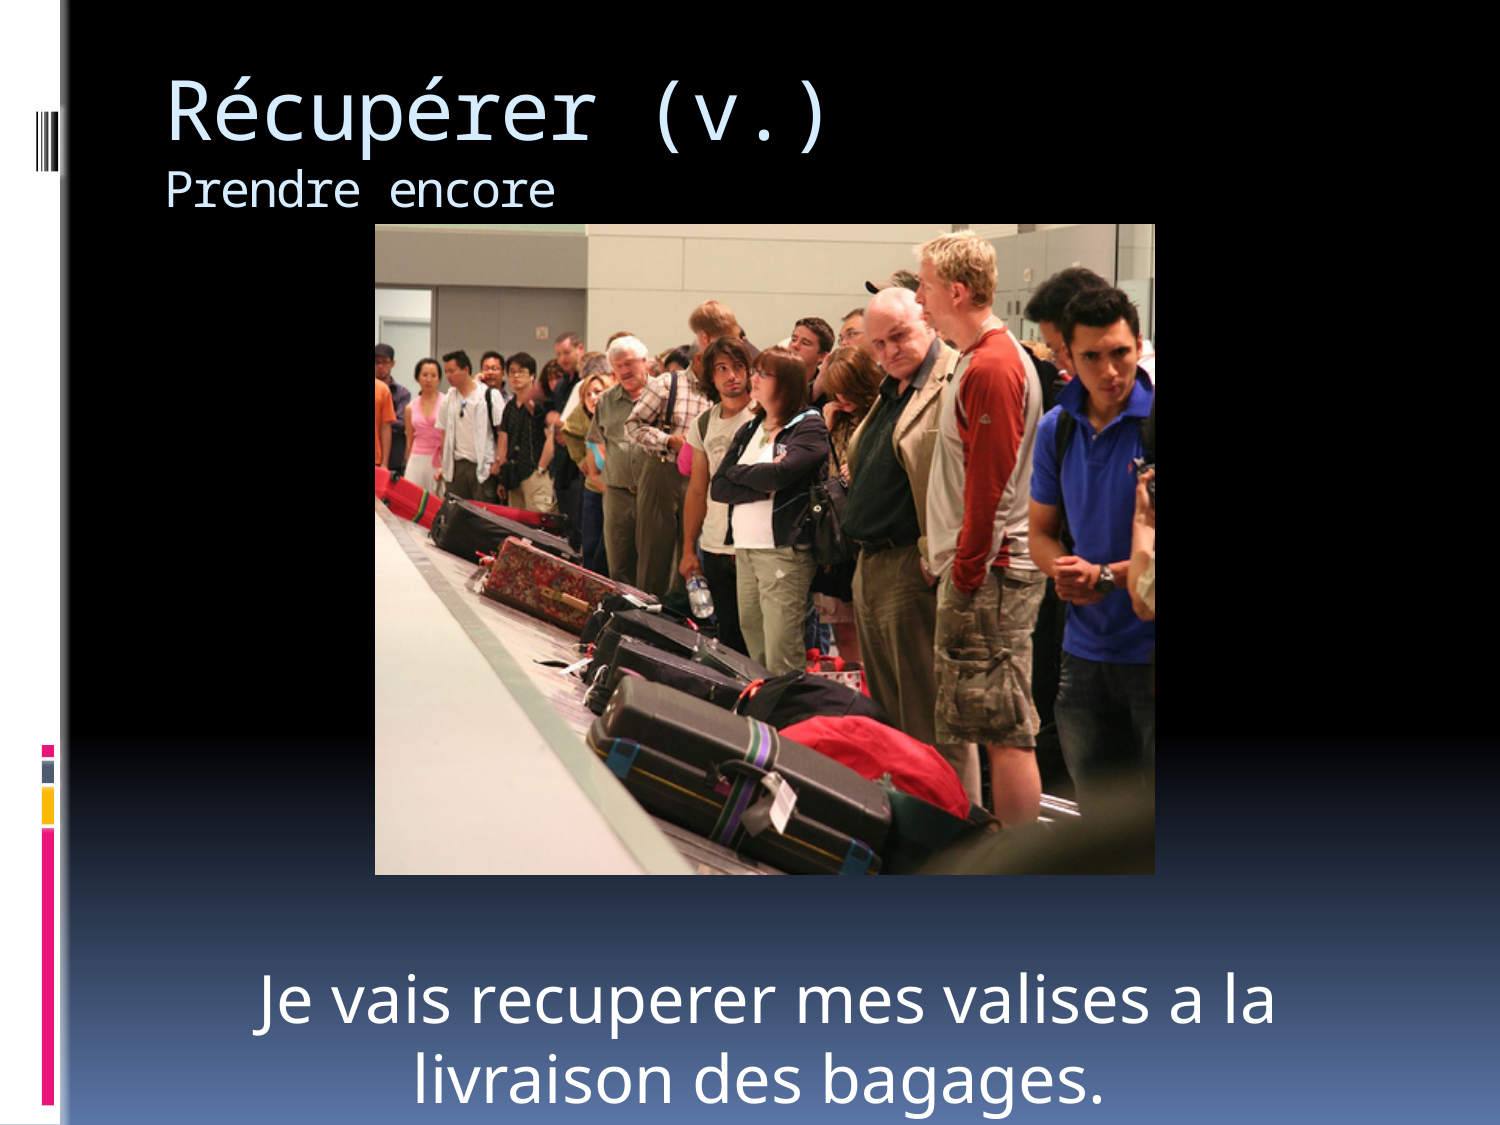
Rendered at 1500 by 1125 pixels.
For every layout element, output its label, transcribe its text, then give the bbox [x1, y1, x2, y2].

title Récupérer (v.) Prendre encore [150, 50, 1425, 234]
picture [374, 224, 1156, 876]
text_box Je vais recuperer mes valises a la livraison des bagages. [137, 949, 1400, 1125]
